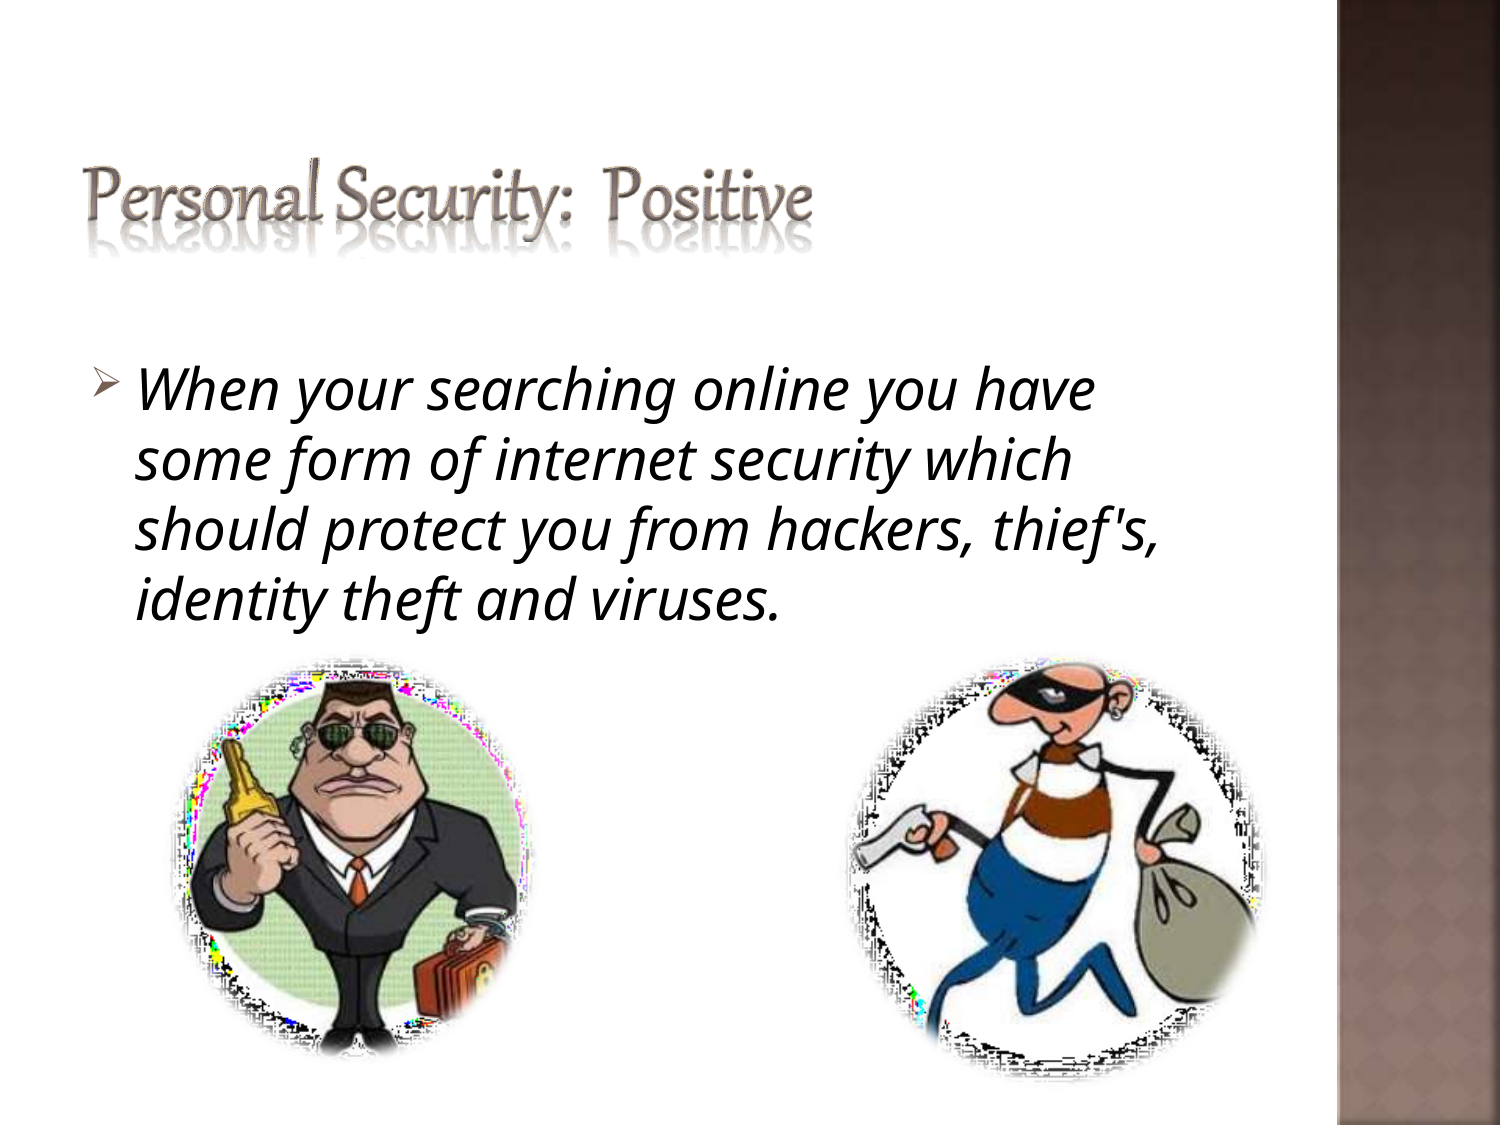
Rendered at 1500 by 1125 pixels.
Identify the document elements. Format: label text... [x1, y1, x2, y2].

text_box When your searching online you have some form of internet security which should protect you from hackers, thief's, identity theft and viruses. [87, 350, 1214, 633]
text_box [837, 649, 1274, 1092]
text_box [82, 157, 813, 242]
text_box [1337, 0, 1500, 1125]
text_box [81, 218, 813, 282]
text_box [162, 649, 542, 1068]
